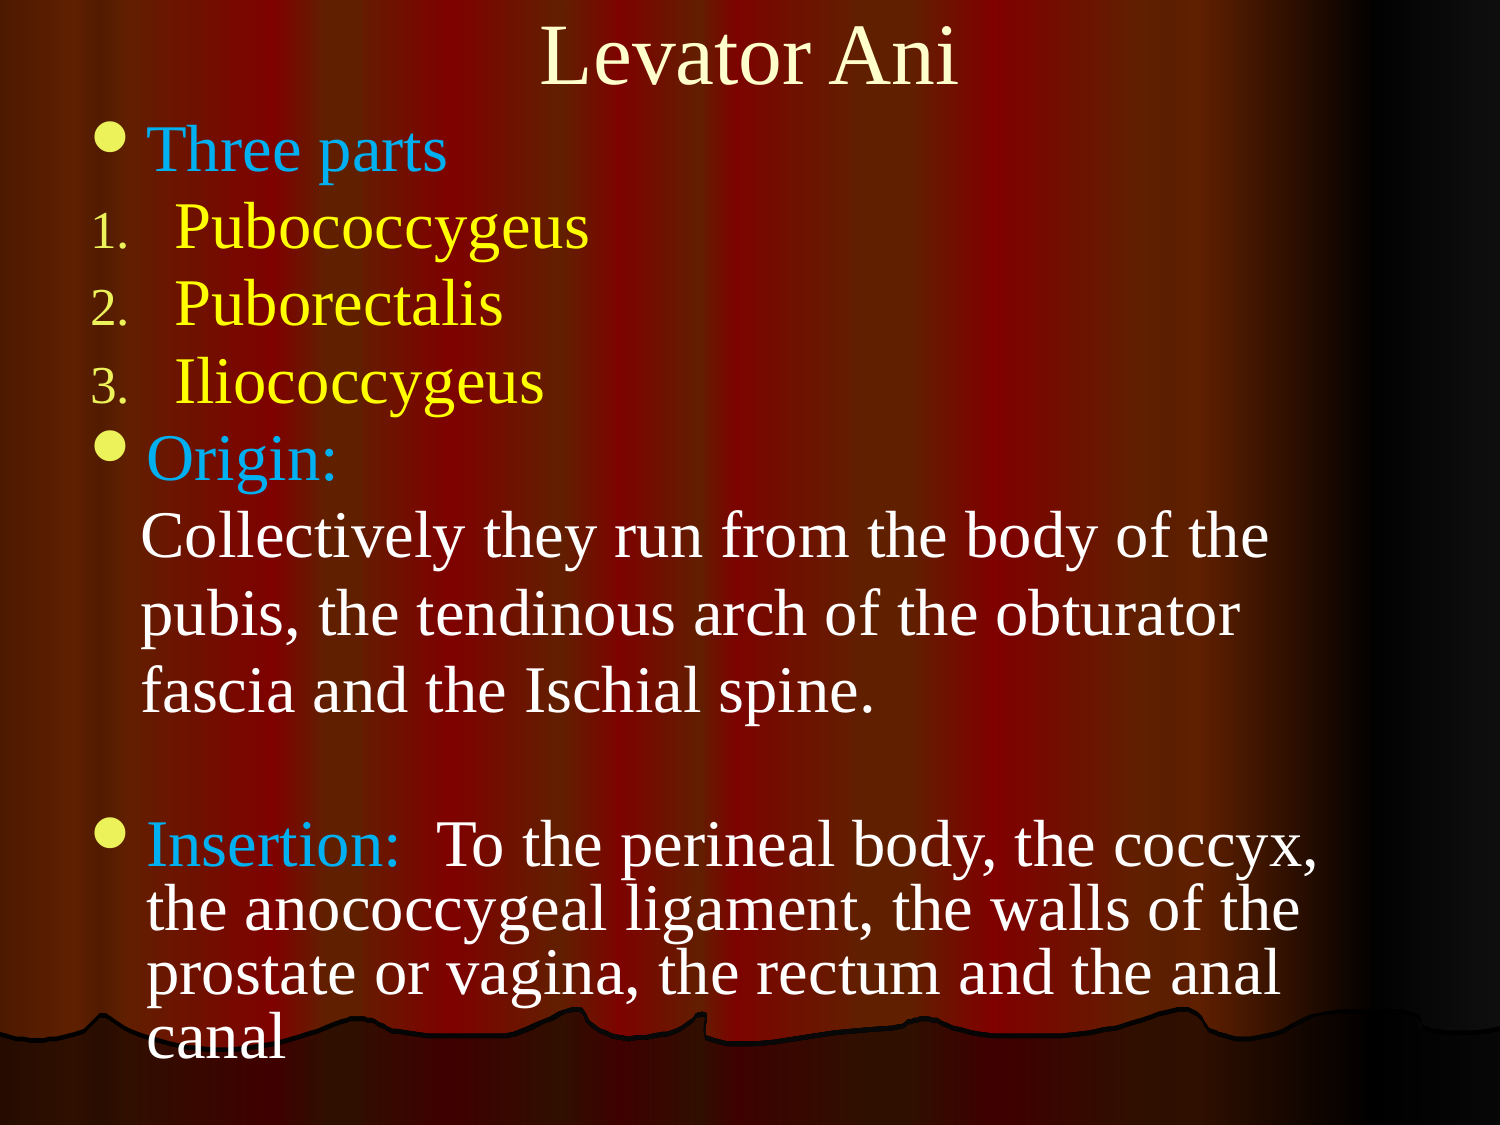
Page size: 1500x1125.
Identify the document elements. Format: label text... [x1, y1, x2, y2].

list Three parts Pubococcygeus Puborectalis Iliococcygeus Origin: Collectively they run from the body of the pubis, the tendinous arch of the obturator fascia and the Ischial spine. Insertion: To the perineal body, the coccyx, the anococcygeal ligament, the walls of the prostate or vagina, the rectum and the anal canal [74, 112, 1426, 894]
title Levator Ani [74, 24, 1426, 76]
